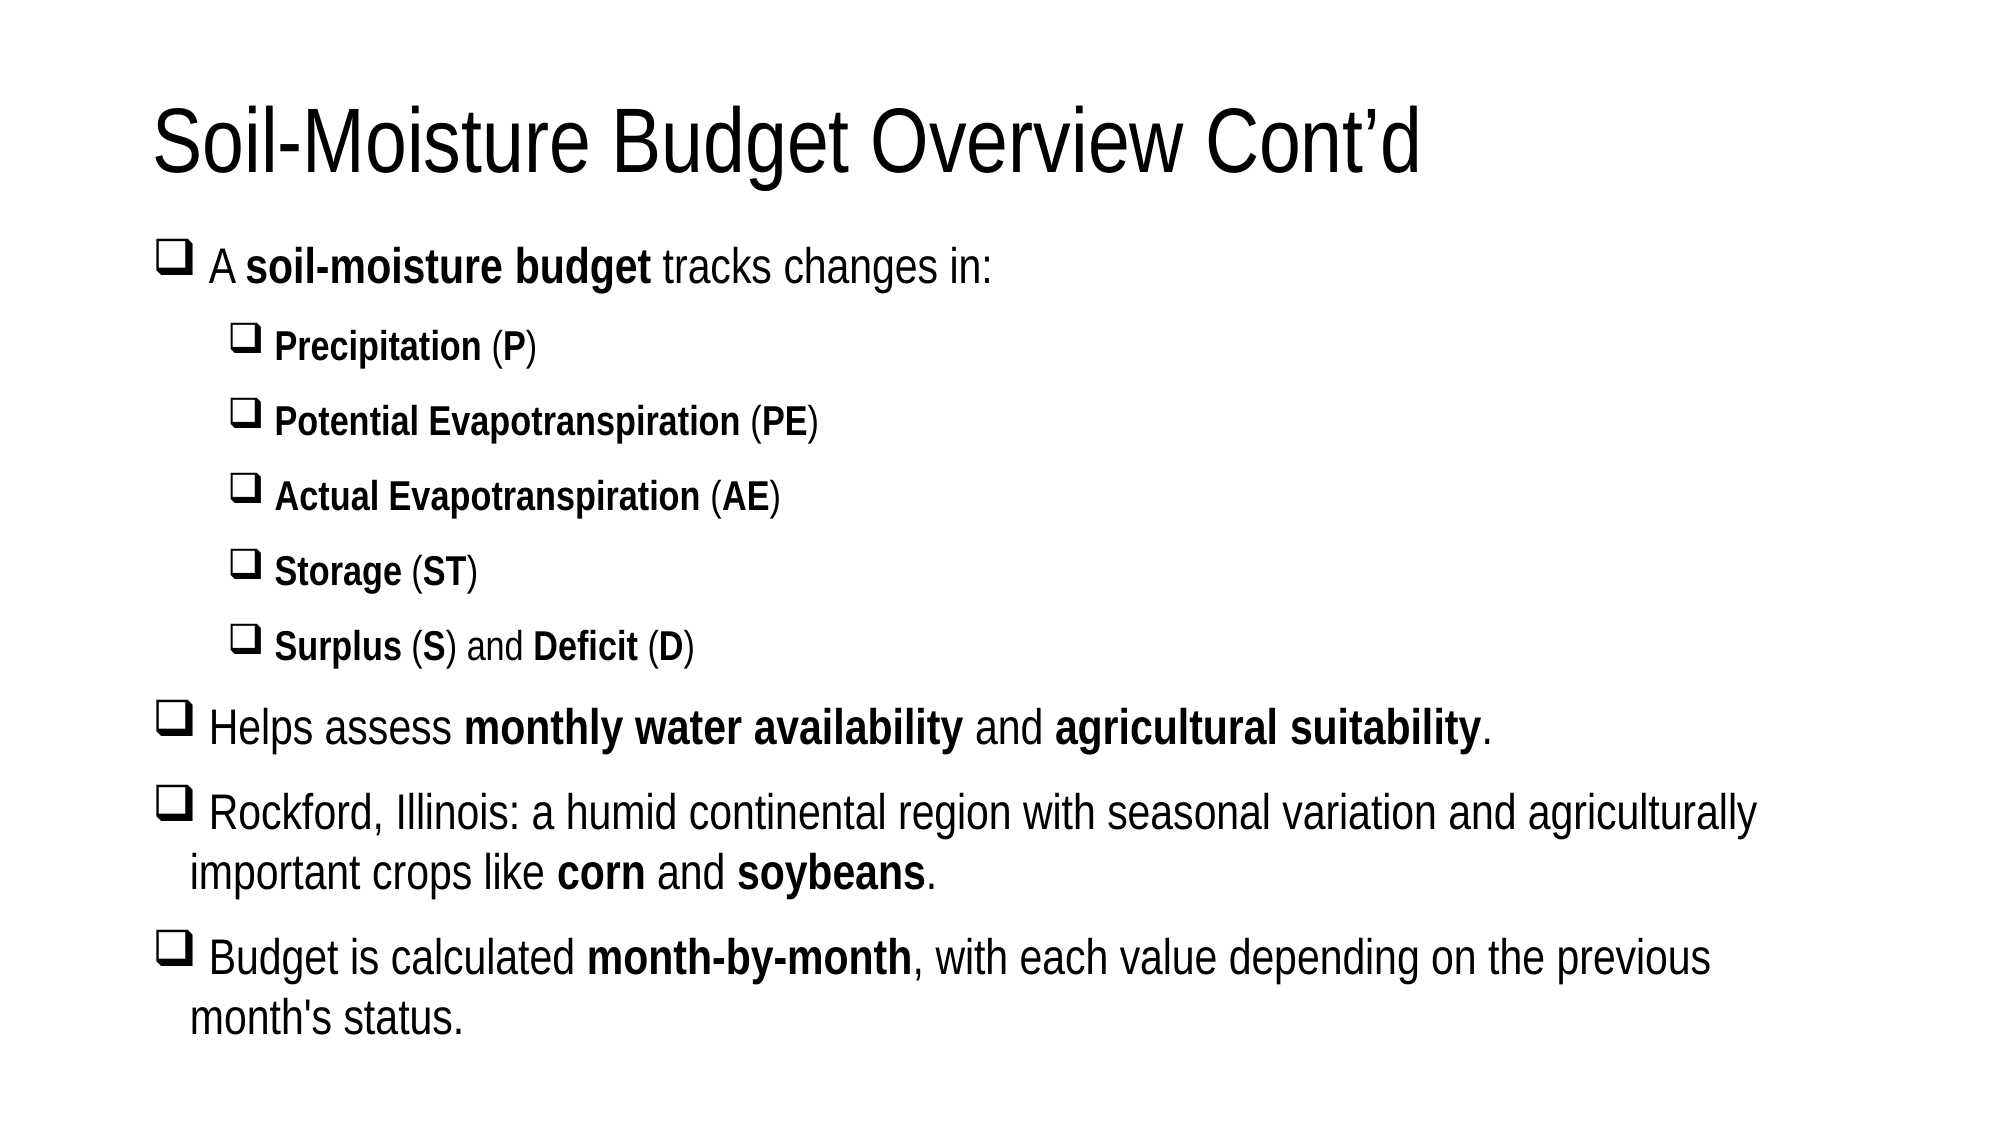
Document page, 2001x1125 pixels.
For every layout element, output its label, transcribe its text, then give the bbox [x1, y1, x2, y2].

title Soil-Moisture Budget Overview Cont’d [137, 59, 1863, 226]
list A soil-moisture budget tracks changes in: Precipitation (P) Potential Evapotranspiration (PE) Actual Evapotranspiration (AE) Storage (ST) Surplus (S) and Deficit (D) Helps assess monthly water availability and agricultural suitability. Rockford, Illinois: a humid continental region with seasonal variation and agriculturally important crops like corn and soybeans. Budget is calculated month-by-month, with each value depending on the previous month's status. [137, 226, 1881, 1031]
